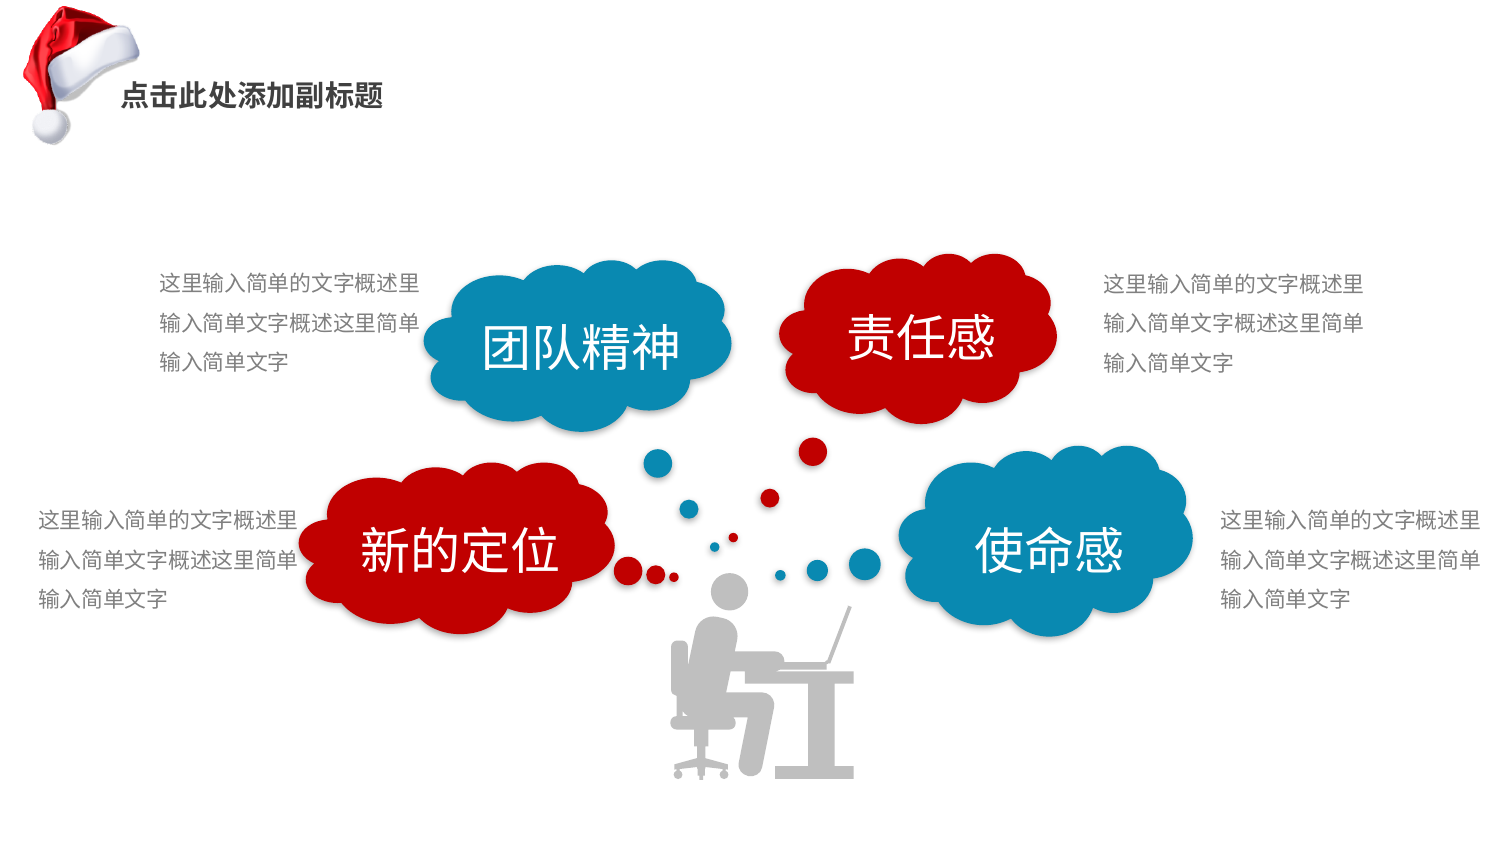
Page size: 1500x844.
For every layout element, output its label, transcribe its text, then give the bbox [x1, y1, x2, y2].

text_box [710, 573, 749, 611]
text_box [779, 253, 1057, 424]
text_box 点击此处添加副标题 [160, 67, 456, 123]
text_box [670, 605, 854, 780]
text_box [298, 461, 615, 634]
text_box 这里输入简单的文字概述里输入简单文字概述这里简单输入简单文字 [147, 251, 438, 381]
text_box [423, 259, 732, 432]
text_box 这里输入简单的文字概述里输入简单文字概述这里简单输入简单文字 [1092, 251, 1383, 382]
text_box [898, 444, 1193, 637]
text_box 这里输入简单的文字概述里输入简单文字概述这里简单输入简单文字 [26, 488, 293, 618]
text_box 这里输入简单的文字概述里输入简单文字概述这里简单输入简单文字 [1209, 488, 1500, 618]
picture [0, 0, 157, 160]
